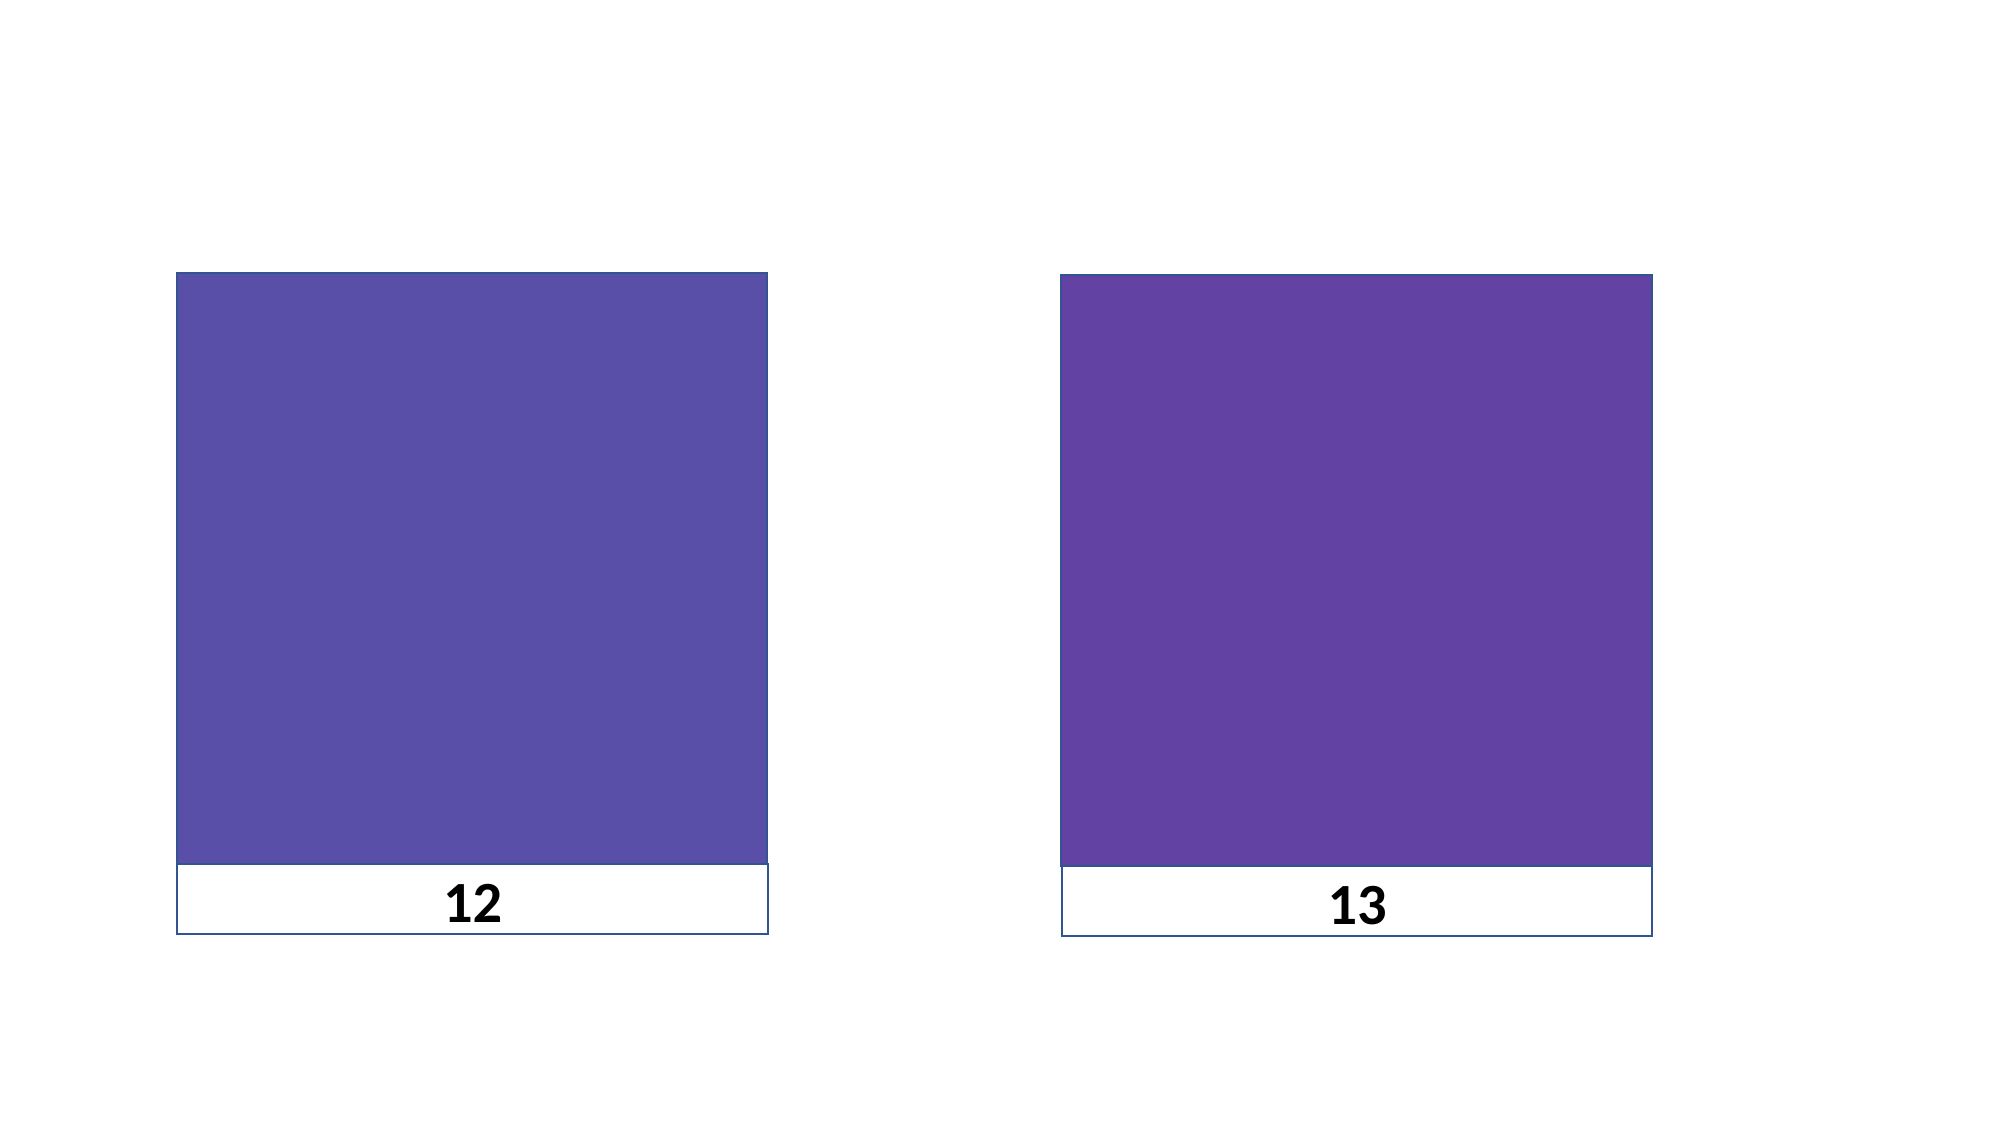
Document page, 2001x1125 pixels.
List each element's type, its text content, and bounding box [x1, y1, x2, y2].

text_box 12 [176, 863, 769, 935]
text_box 13 [1061, 865, 1653, 937]
text_box [176, 272, 768, 863]
text_box [1060, 274, 1653, 867]
